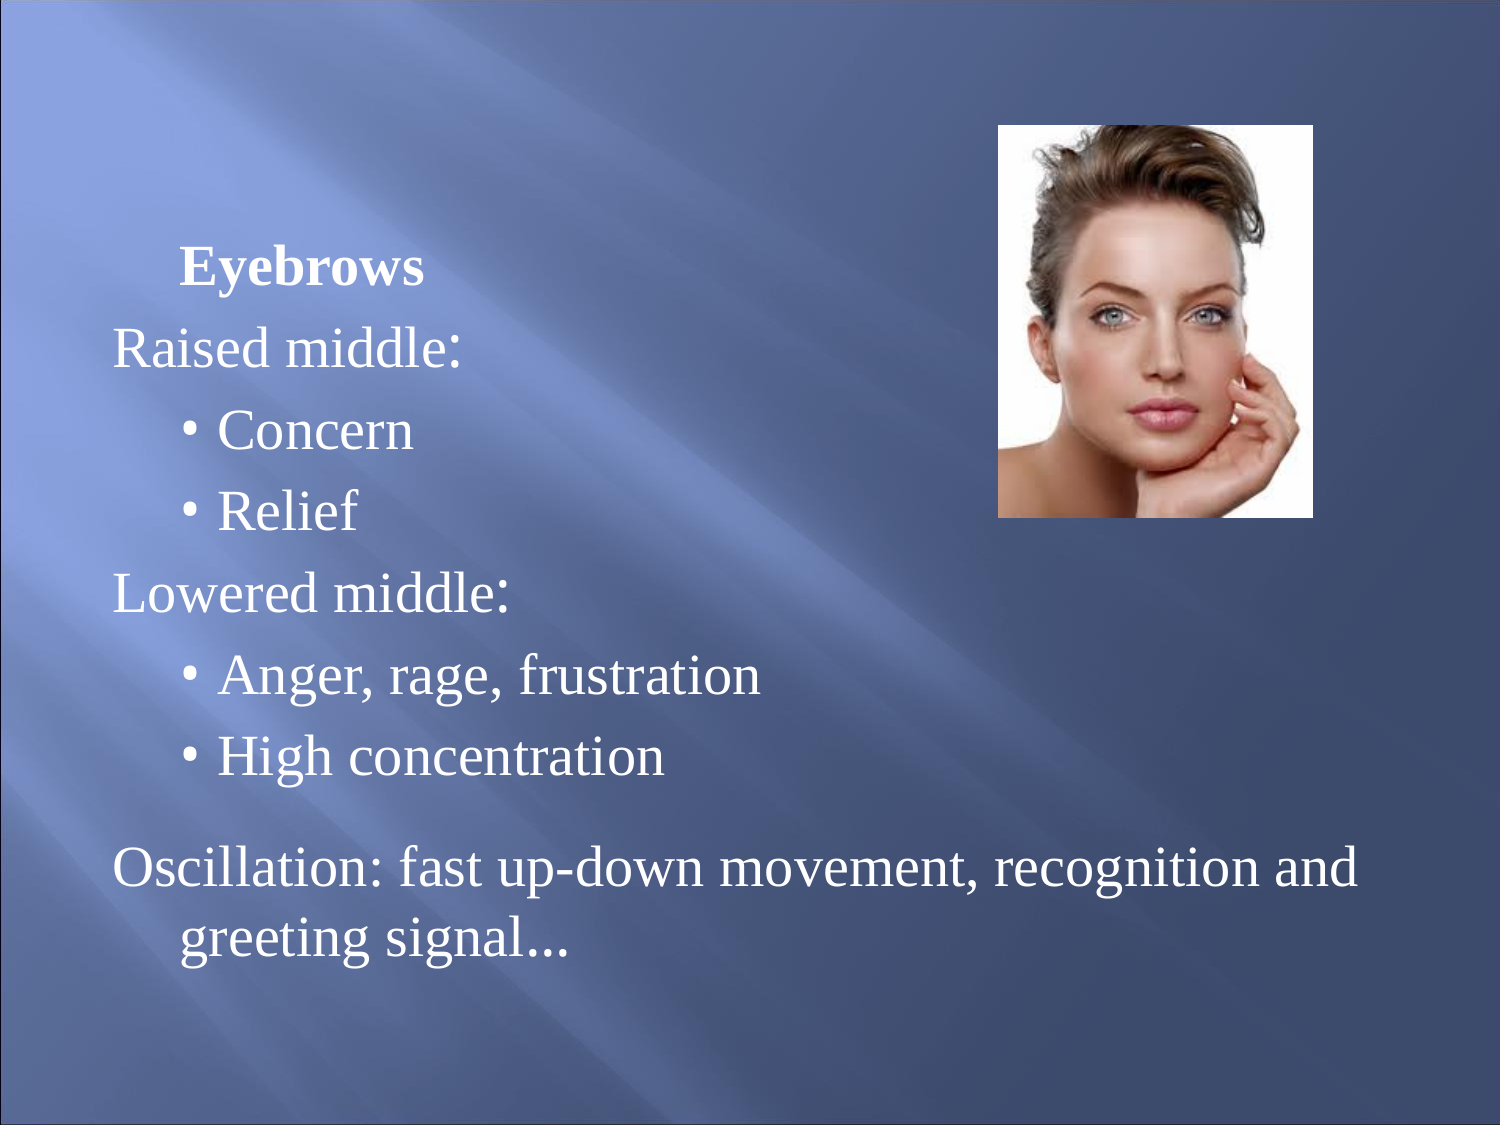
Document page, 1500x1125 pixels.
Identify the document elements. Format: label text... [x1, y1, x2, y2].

picture [0, 0, 1500, 1125]
list Eyebrows Raised middle: • Concern • Relief Lowered middle: • Anger, rage, frustration • High concentration Oscillation: fast up-down movement, recognition and greeting signal... [75, 220, 1425, 993]
